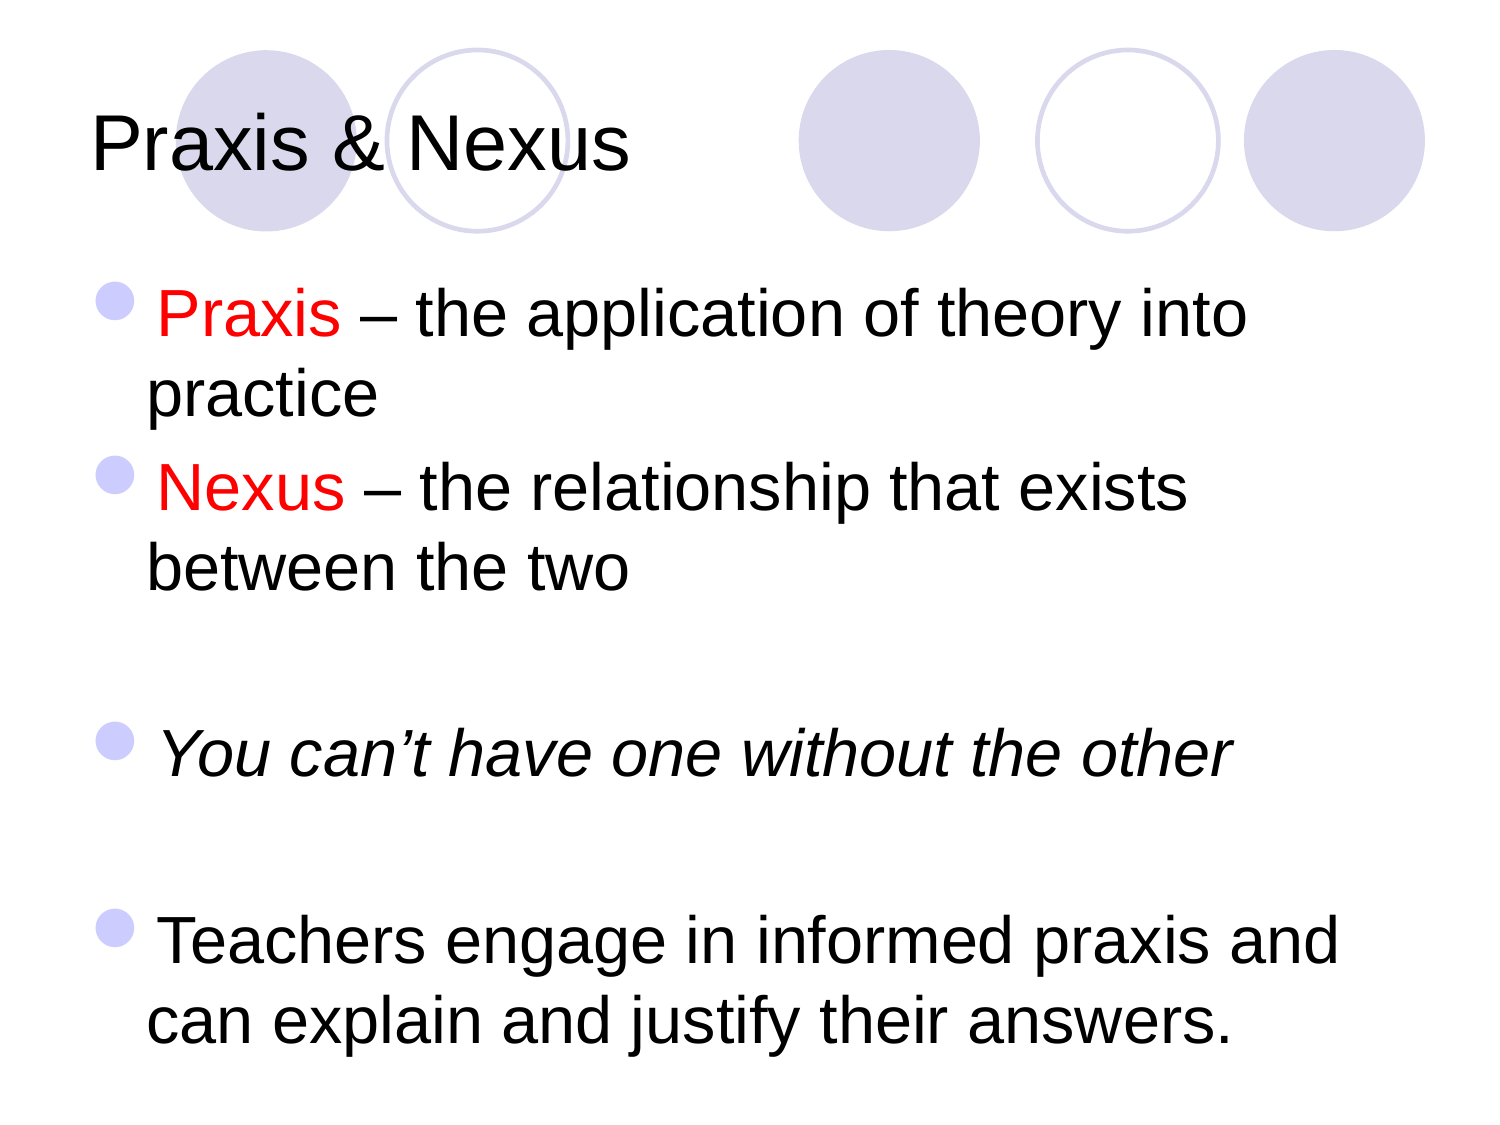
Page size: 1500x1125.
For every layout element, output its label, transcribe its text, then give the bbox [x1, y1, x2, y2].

list Praxis – the application of theory into practice Nexus – the relationship that exists between the two You can’t have one without the other Teachers engage in informed praxis and can explain and justify their answers. [74, 262, 1426, 1006]
title Praxis & Nexus [74, 44, 1426, 233]
